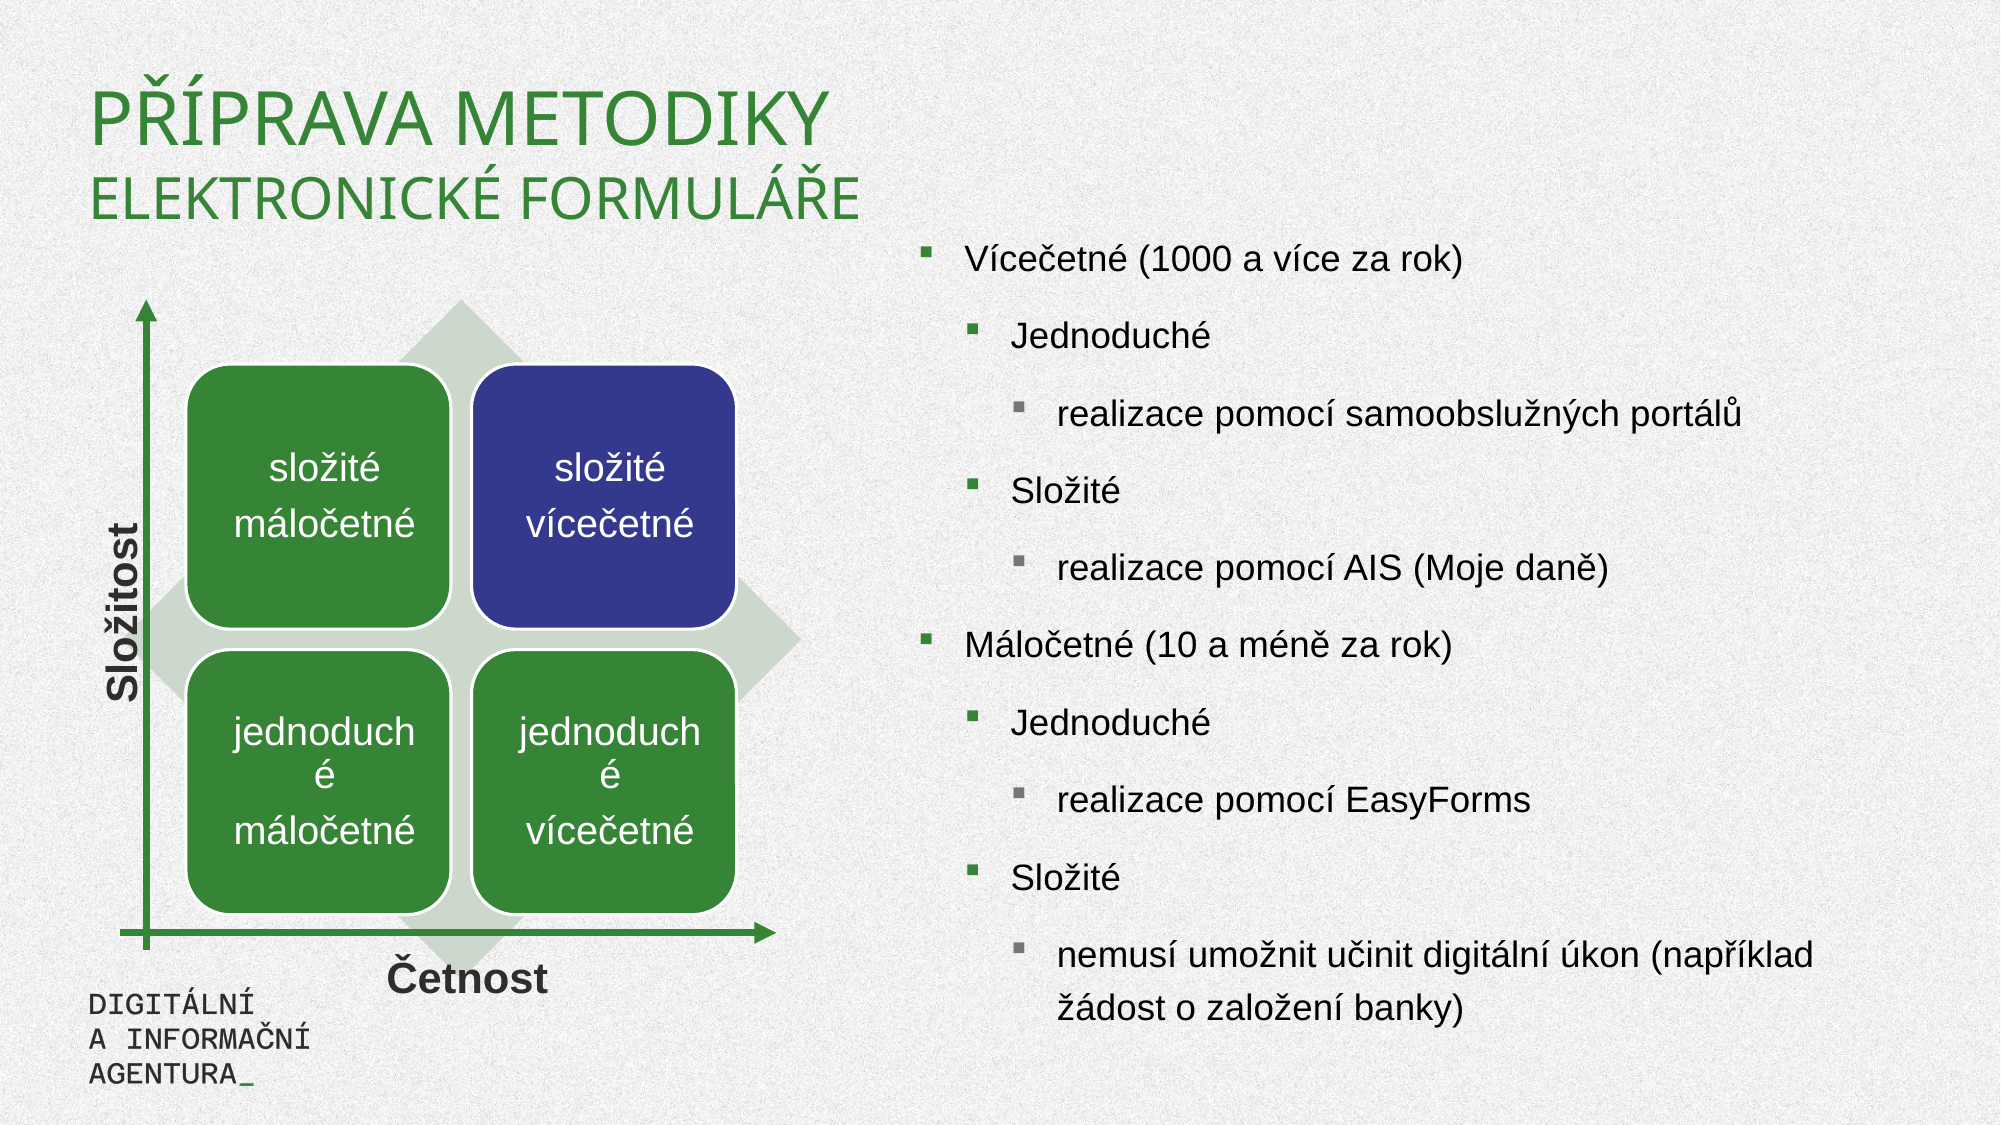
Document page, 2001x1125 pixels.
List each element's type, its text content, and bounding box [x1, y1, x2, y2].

text_box Četnost [386, 980, 537, 1003]
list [87, 298, 835, 980]
picture [0, 0, 2001, 1125]
text_box Vícečetné (1000 a více za rok) Jednoduché realizace pomocí samoobslužných portálů Složité realizace pomocí AIS (Moje daně) Máločetné (10 a méně za rok) Jednoduché realizace pomocí EasyForms Složité nemusí umožnit učinit digitální úkon (například žádost o založení banky) [918, 225, 1912, 1032]
title Příprava Metodiky Elektronické formuláře [88, 70, 1912, 284]
